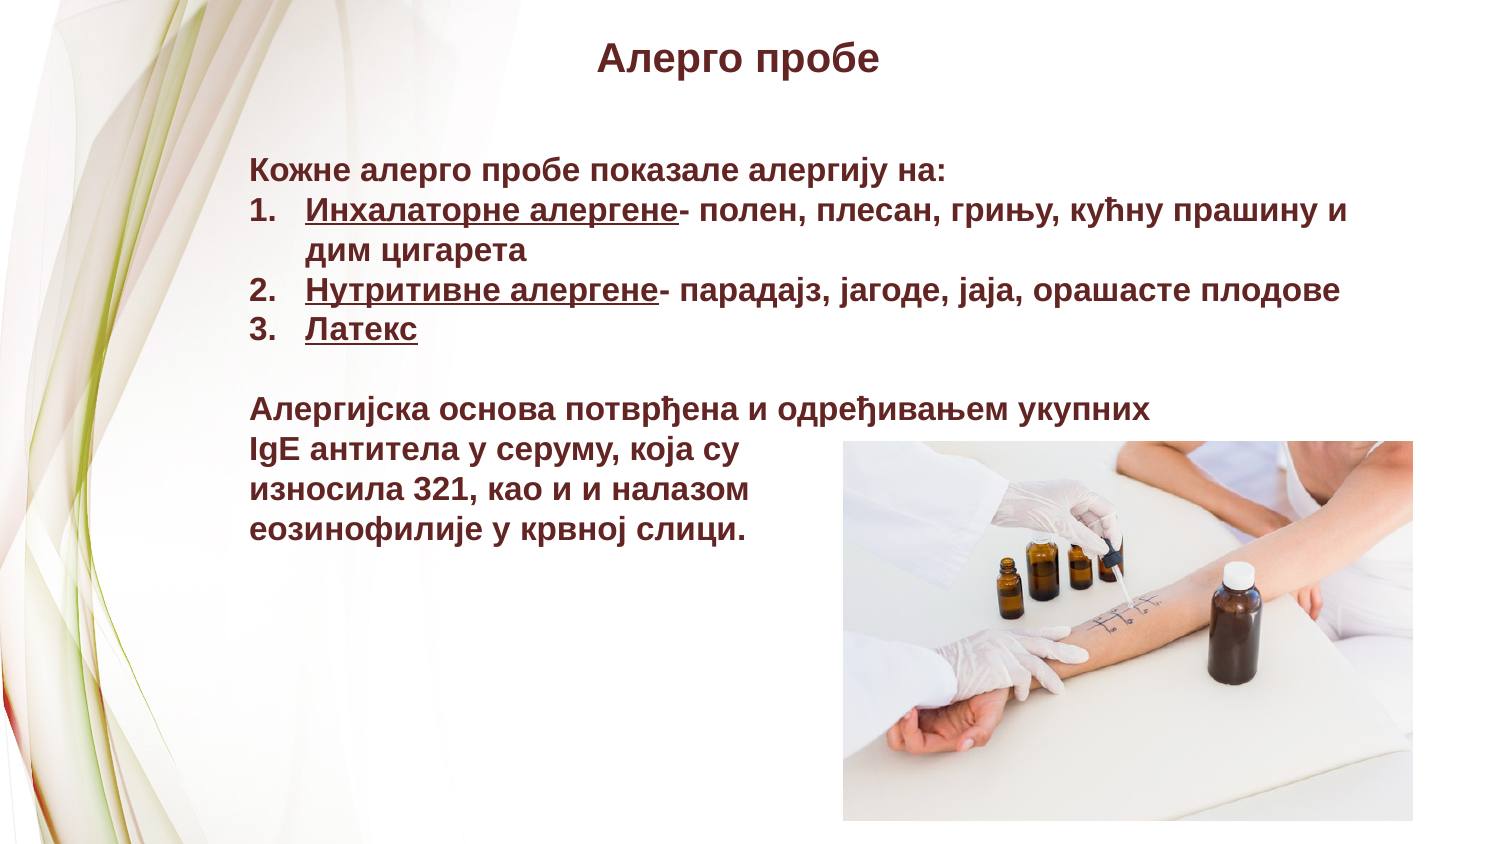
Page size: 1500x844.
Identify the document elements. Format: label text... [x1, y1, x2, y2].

text_box Кожне алерго пробе показале алергију на: Инхалаторне алергене- полен, плесан, грињу, кућну прашину и дим цигарета Нутритивне алергене- парадајз, јагоде, јаја, орашасте плодове Латекс Алергијска основа потврђена и одређивањем укупних IgE антитела у серуму, која су износила 321, као и и налазом еозинофилије у крвној слици. [234, 140, 1395, 555]
text_box [166, 21, 1500, 113]
picture [0, 0, 1500, 844]
text_box Алерго пробе [246, 23, 1231, 118]
